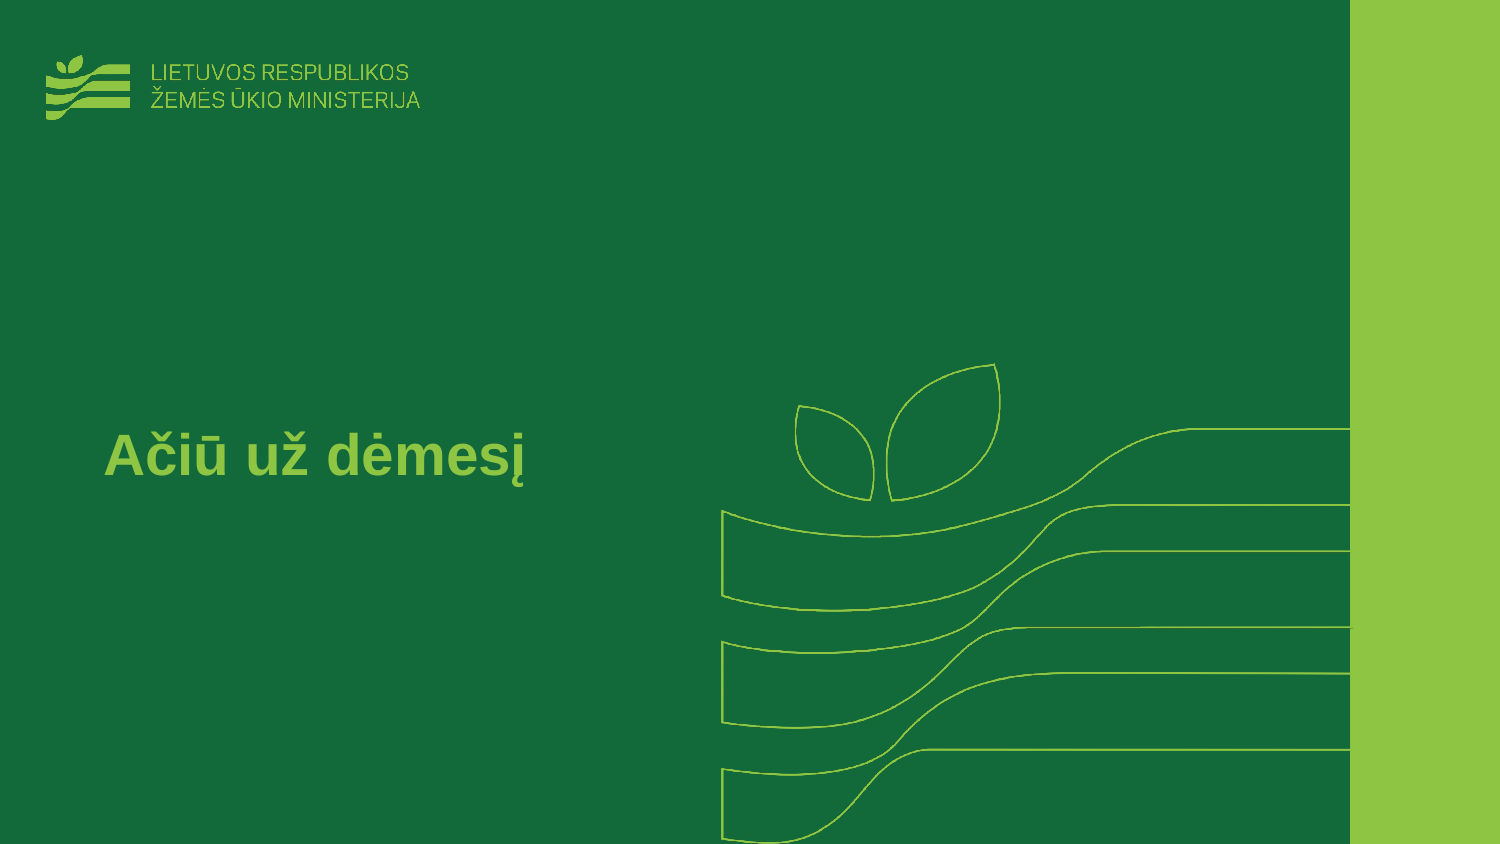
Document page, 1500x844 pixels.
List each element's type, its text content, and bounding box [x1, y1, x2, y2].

text_box Ačiū už dėmesį [88, 410, 558, 495]
text_box [1350, 0, 1500, 844]
picture [46, 55, 420, 120]
picture [721, 362, 1353, 844]
